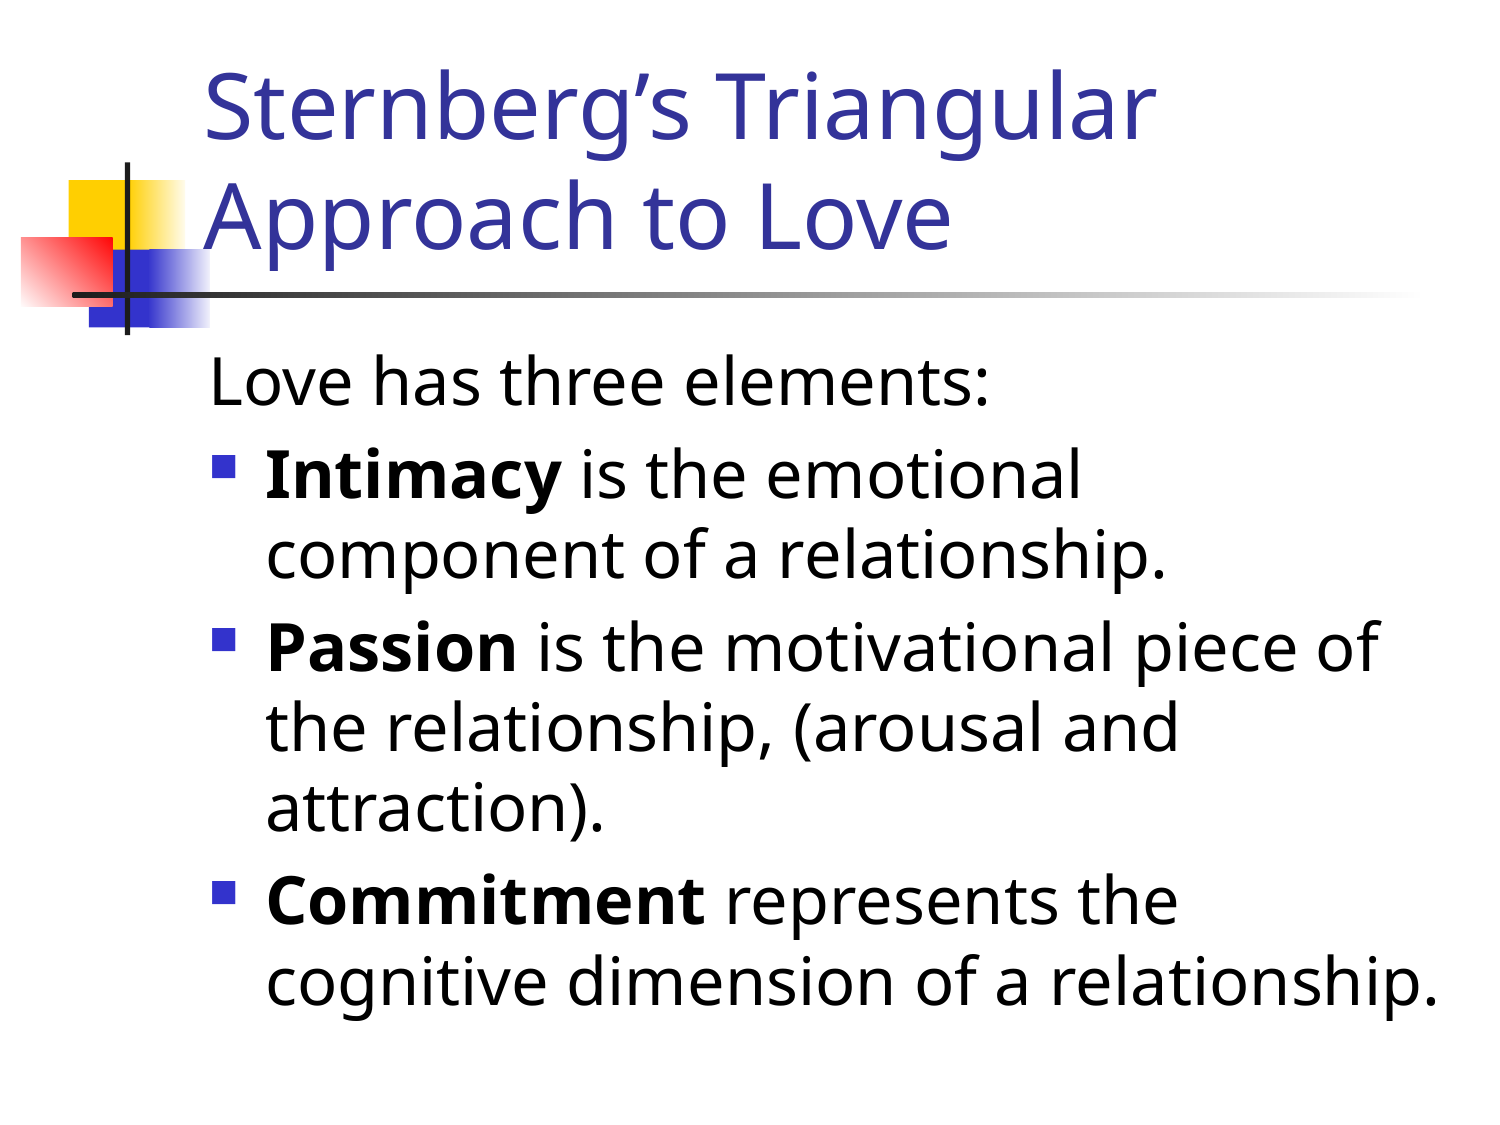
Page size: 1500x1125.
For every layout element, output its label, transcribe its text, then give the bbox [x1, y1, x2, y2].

title Sternberg’s Triangular Approach to Love [188, 35, 1468, 275]
list Love has three elements: Intimacy is the emotional component of a relationship. Passion is the motivational piece of the relationship, (arousal and attraction). Commitment represents the cognitive dimension of a relationship. [193, 331, 1469, 1006]
